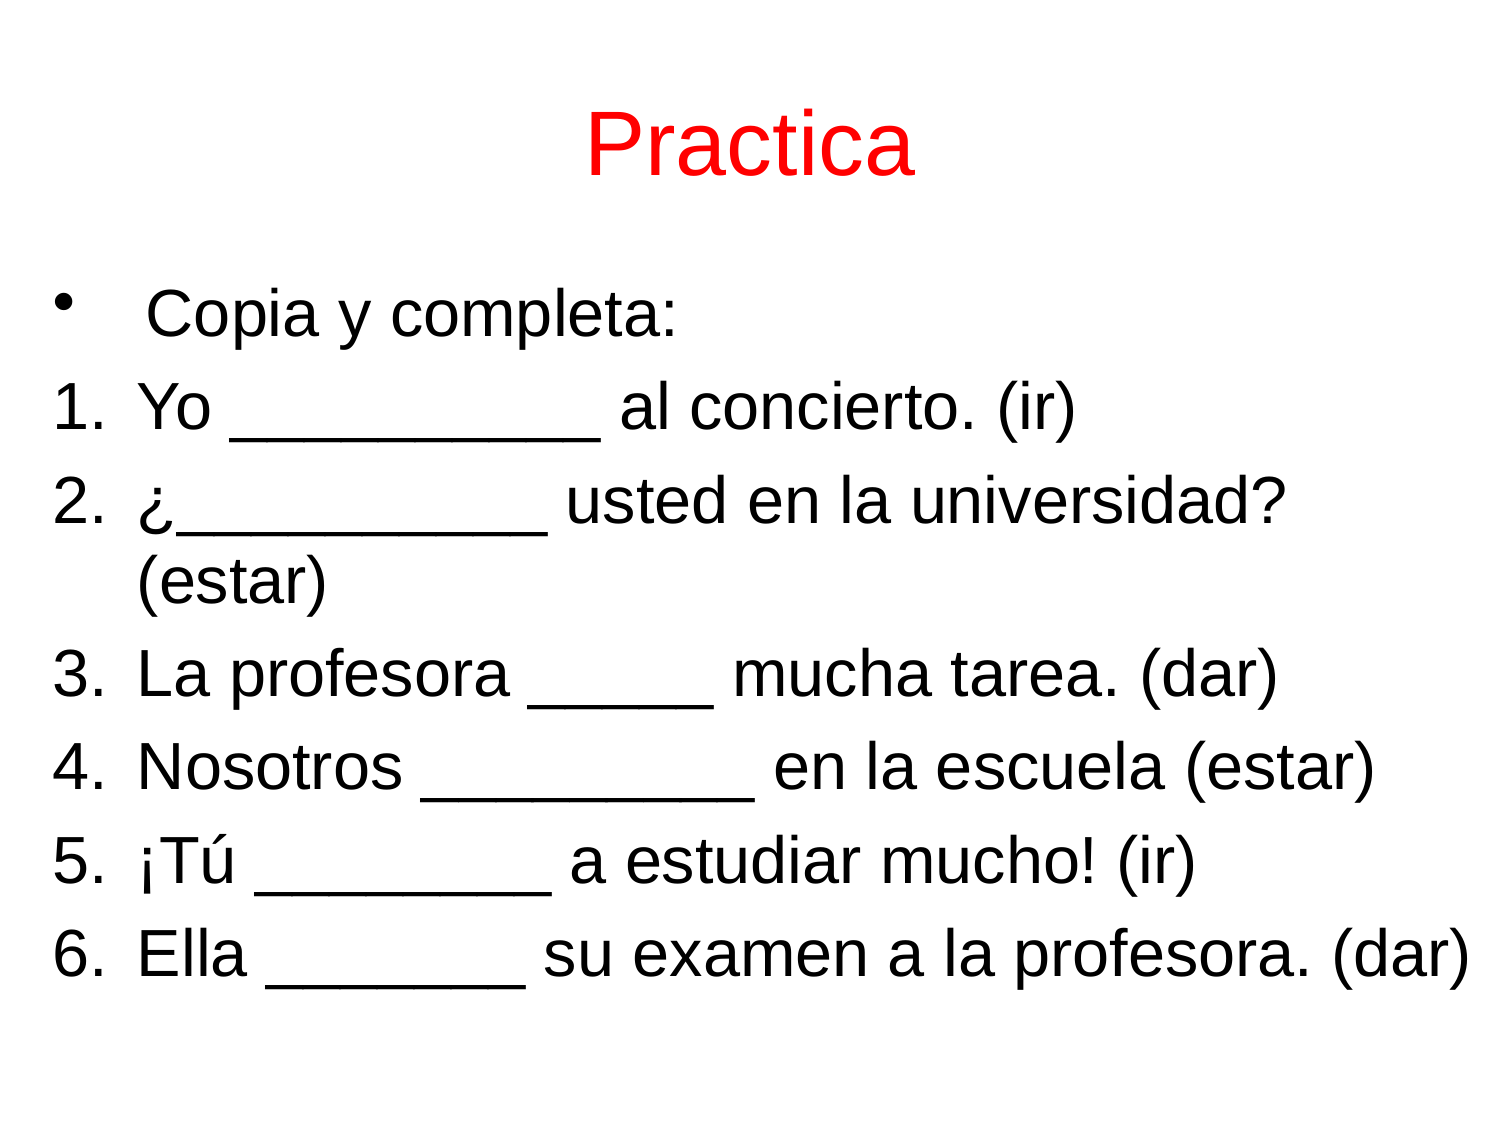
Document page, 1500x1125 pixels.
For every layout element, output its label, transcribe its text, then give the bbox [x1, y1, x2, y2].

list Copia y completa: Yo __________ al concierto. (ir) ¿__________ usted en la universidad? (estar) La profesora _____ mucha tarea. (dar) Nosotros _________ en la escuela (estar) ¡Tú ________ a estudiar mucho! (ir) Ella _______ su examen a la profesora. (dar) [37, 262, 1500, 1005]
title Practica [75, 45, 1425, 233]
